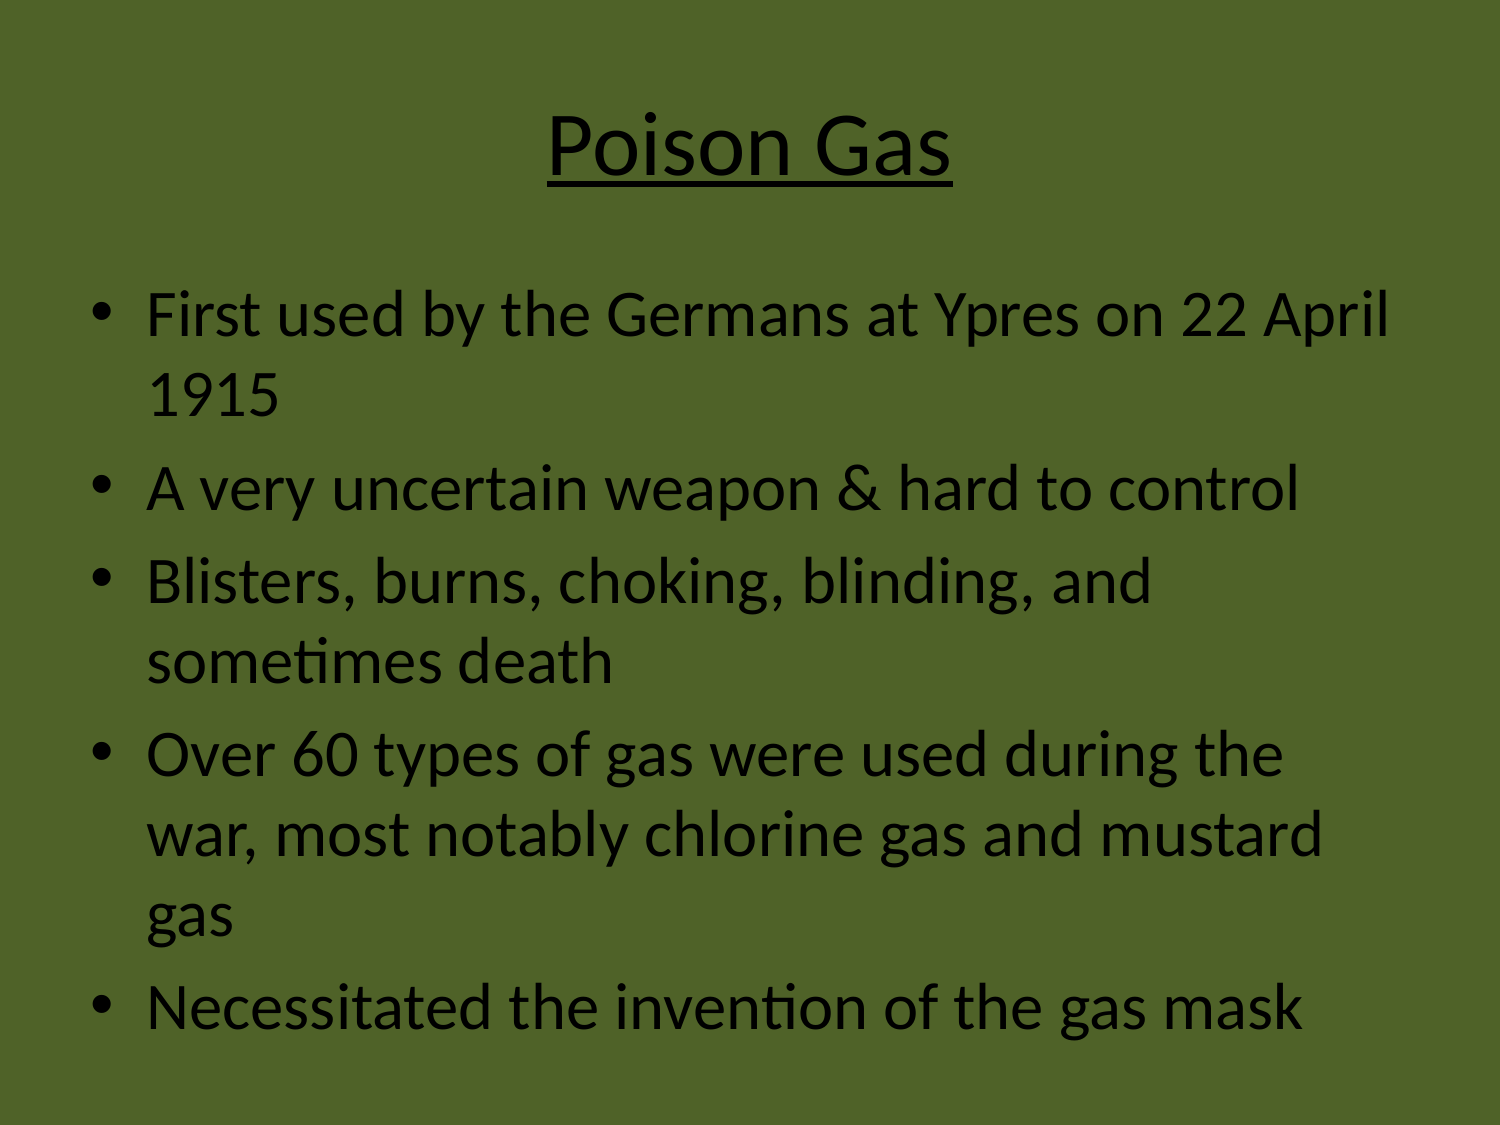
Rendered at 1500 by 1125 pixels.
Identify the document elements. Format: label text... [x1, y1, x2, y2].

title Poison Gas [75, 45, 1425, 233]
list First used by the Germans at Ypres on 22 April 1915 A very uncertain weapon & hard to control Blisters, burns, choking, blinding, and sometimes death Over 60 types of gas were used during the war, most notably chlorine gas and mustard gas Necessitated the invention of the gas mask [75, 262, 1425, 1075]
